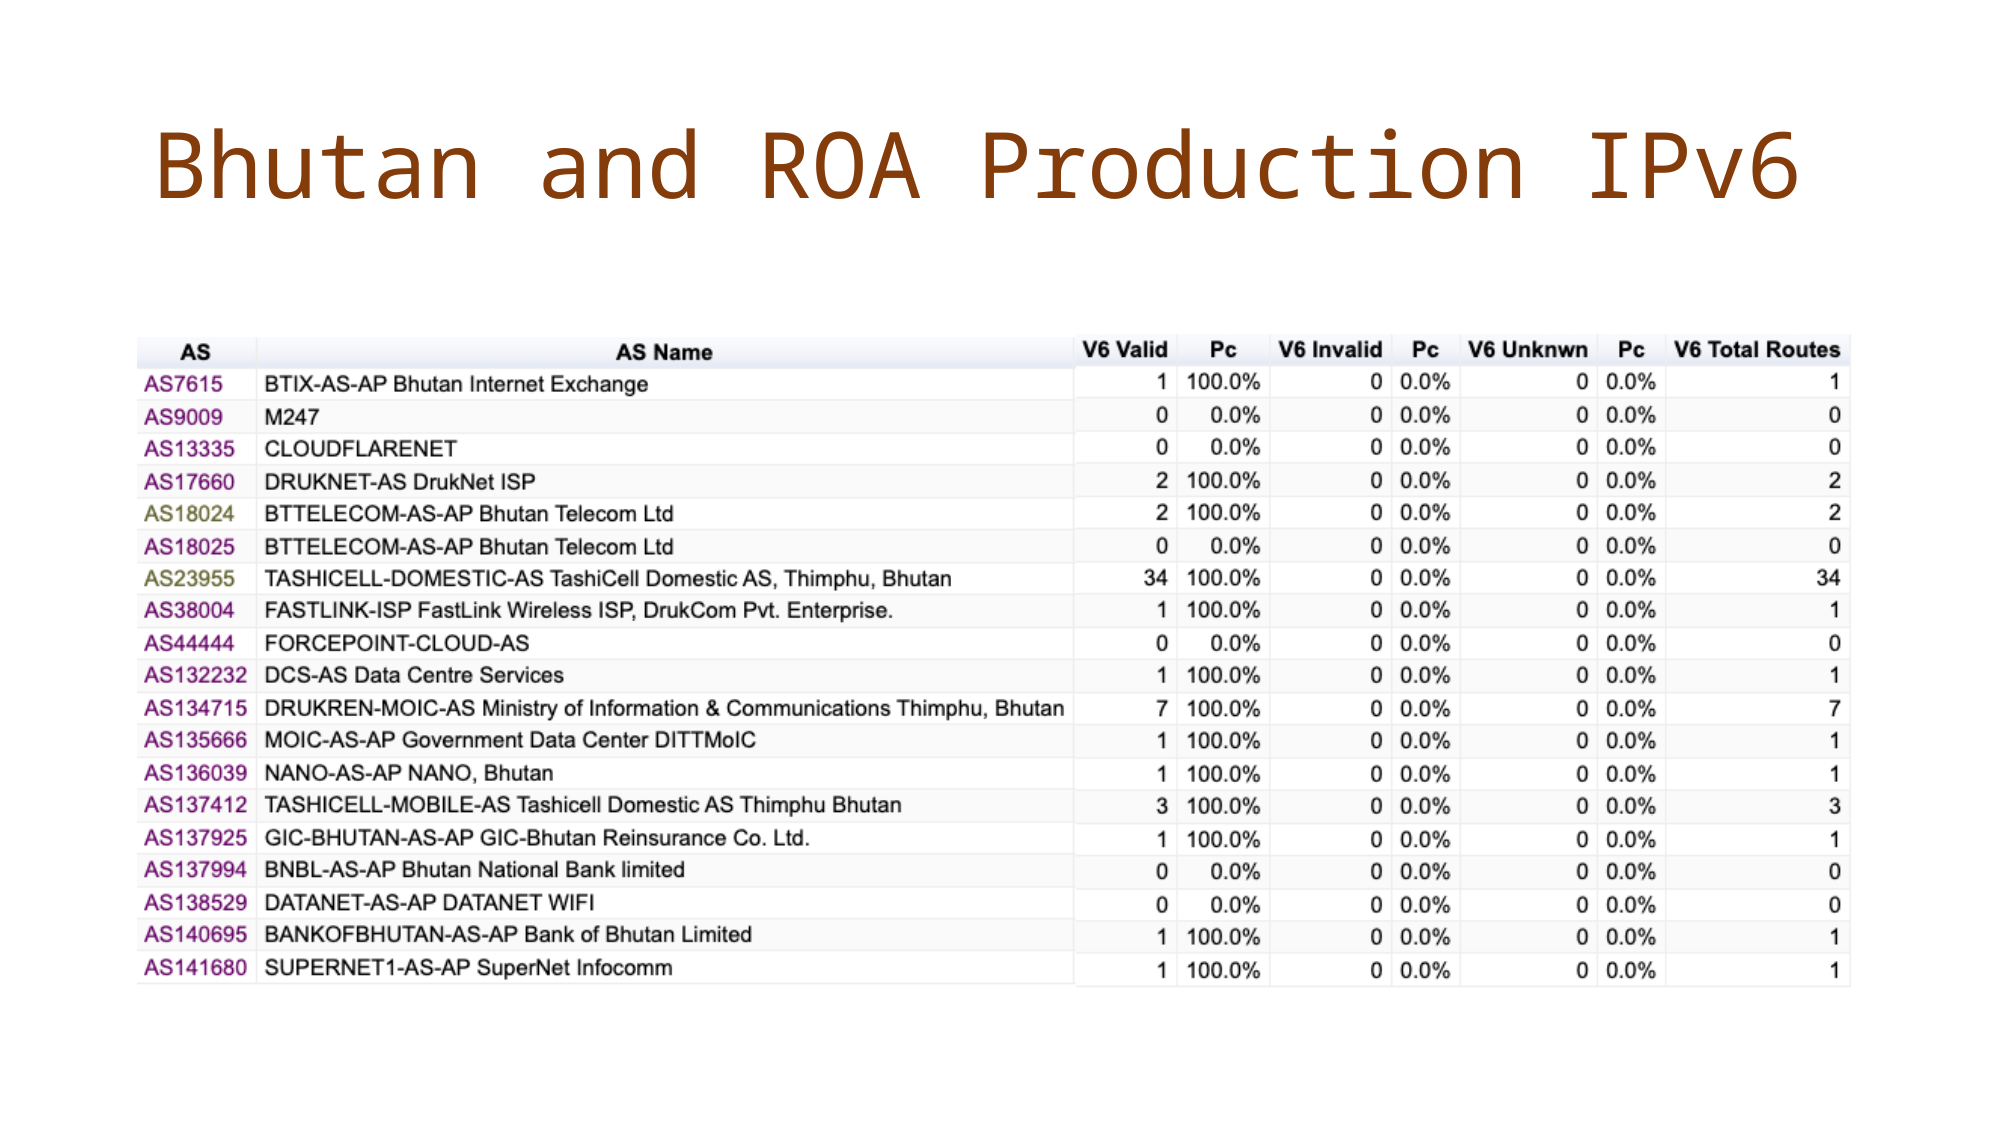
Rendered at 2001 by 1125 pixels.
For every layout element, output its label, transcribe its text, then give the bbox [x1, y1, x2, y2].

title Bhutan and ROA Production IPv6 [137, 59, 1863, 278]
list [137, 318, 1863, 995]
picture [1076, 327, 1874, 995]
